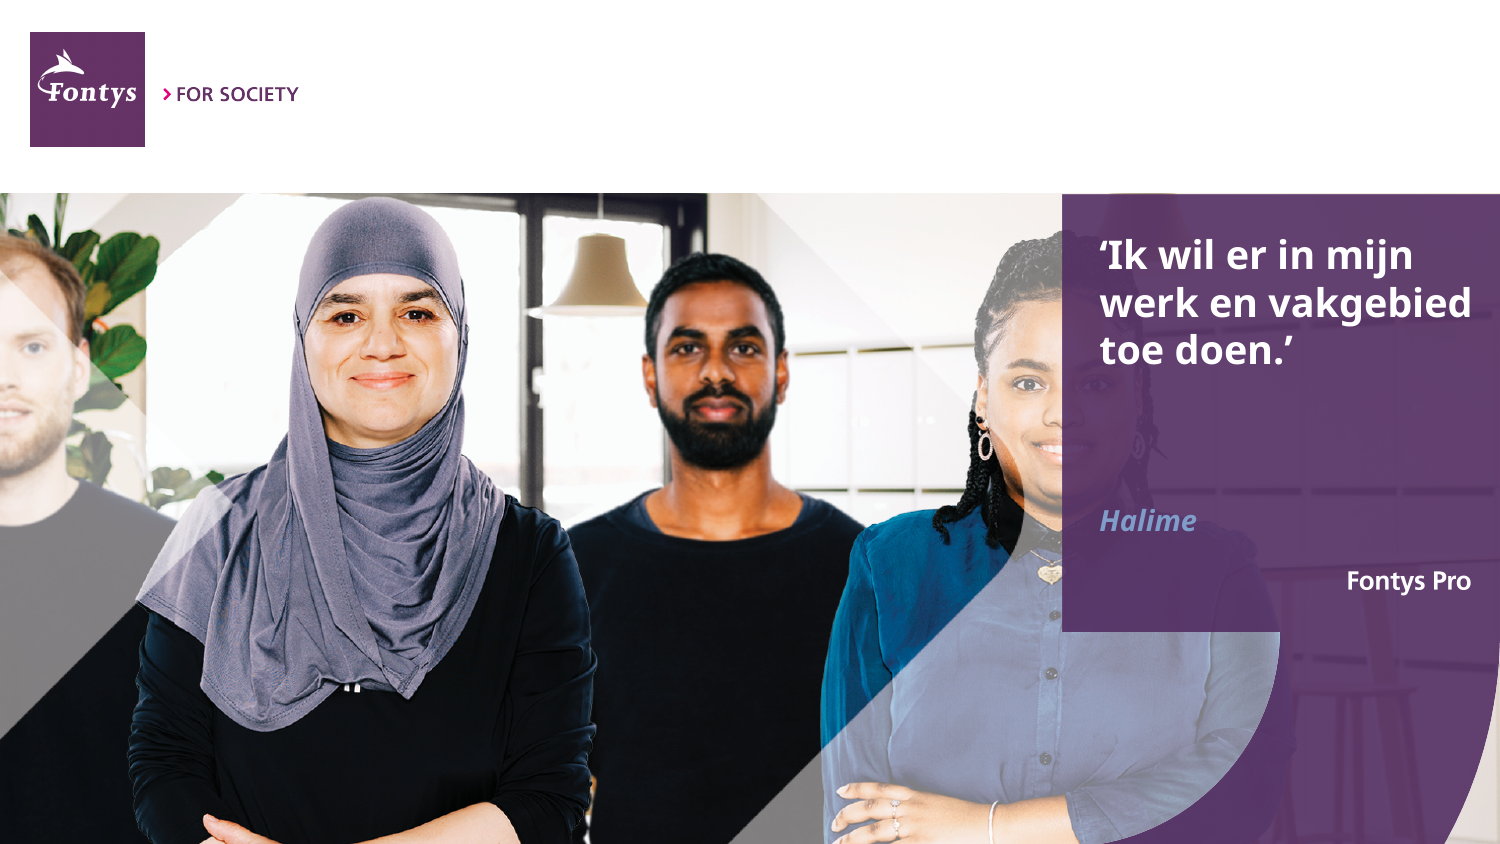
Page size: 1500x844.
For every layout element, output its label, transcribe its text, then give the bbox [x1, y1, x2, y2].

picture [0, 0, 1500, 844]
text_box ‘Ik wil er in mijn werk en vakgebied toe doen.’ [1084, 222, 1500, 518]
text_box Halime [1084, 495, 1282, 546]
